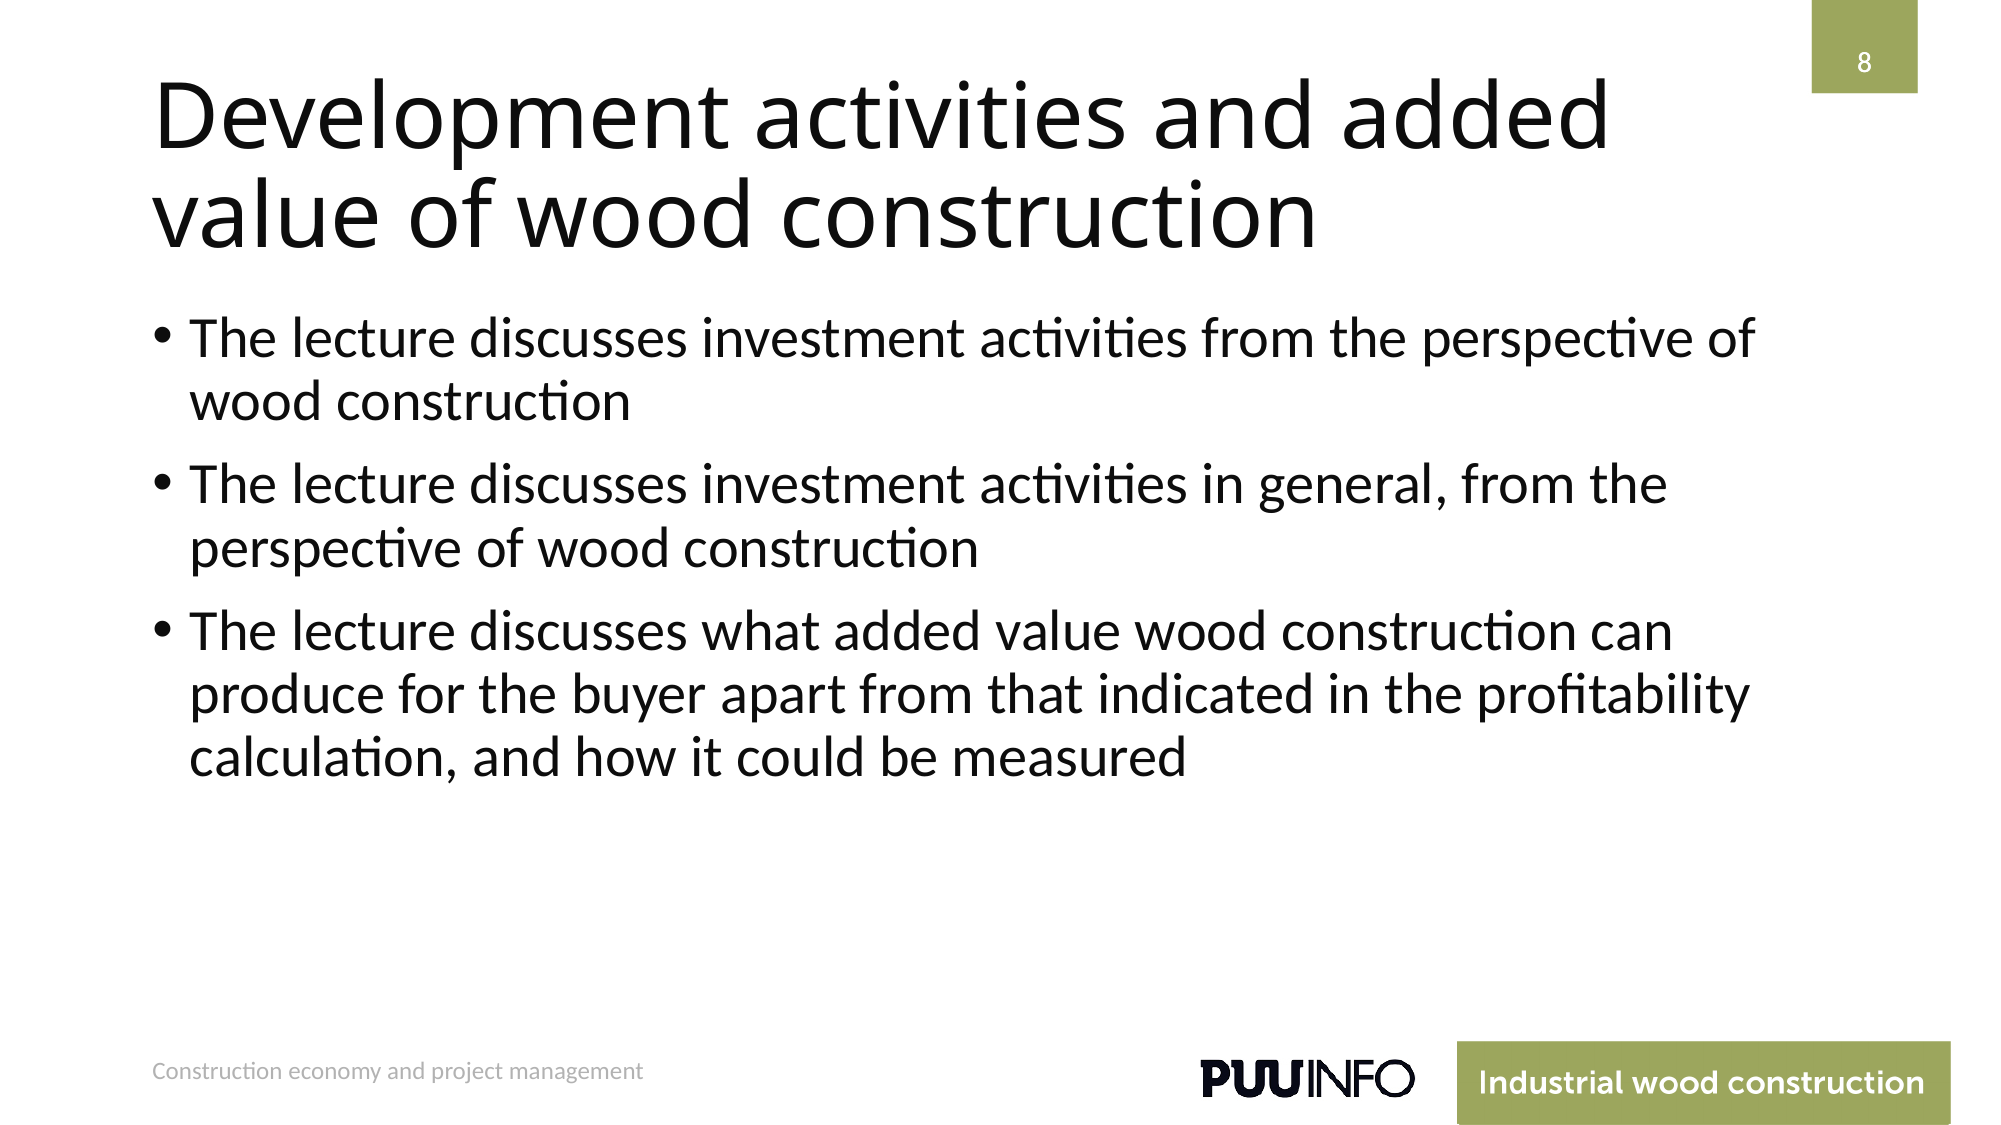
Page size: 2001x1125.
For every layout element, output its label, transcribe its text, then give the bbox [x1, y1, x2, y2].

list The lecture discusses investment activities from the perspective of wood construction The lecture discusses investment activities in general, from the perspective of wood construction The lecture discusses what added value wood construction can produce for the buyer apart from that indicated in the profitability calculation, and how it could be measured [137, 299, 1863, 1014]
picture [0, 0, 2000, 1125]
slide_number 8 [1811, 29, 1918, 93]
footer Construction economy and project management [137, 1039, 813, 1100]
title Development activities and added value of wood construction [137, 59, 1863, 278]
